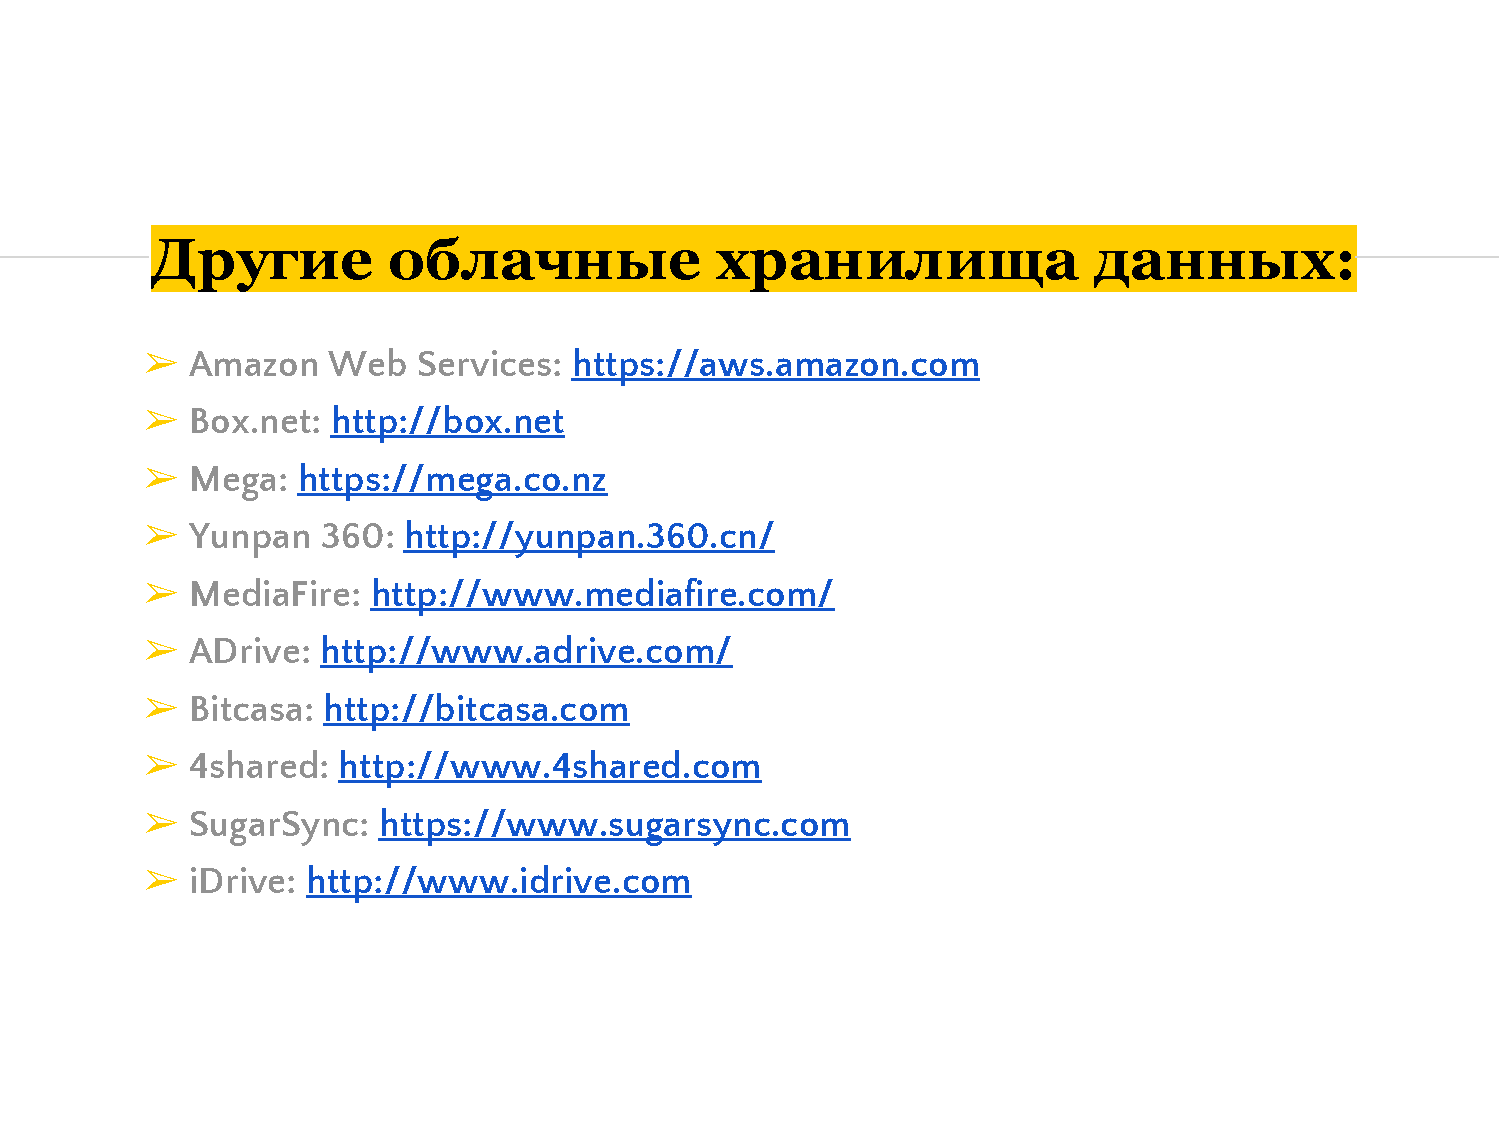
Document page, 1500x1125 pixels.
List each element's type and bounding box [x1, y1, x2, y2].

picture [0, 141, 1500, 987]
